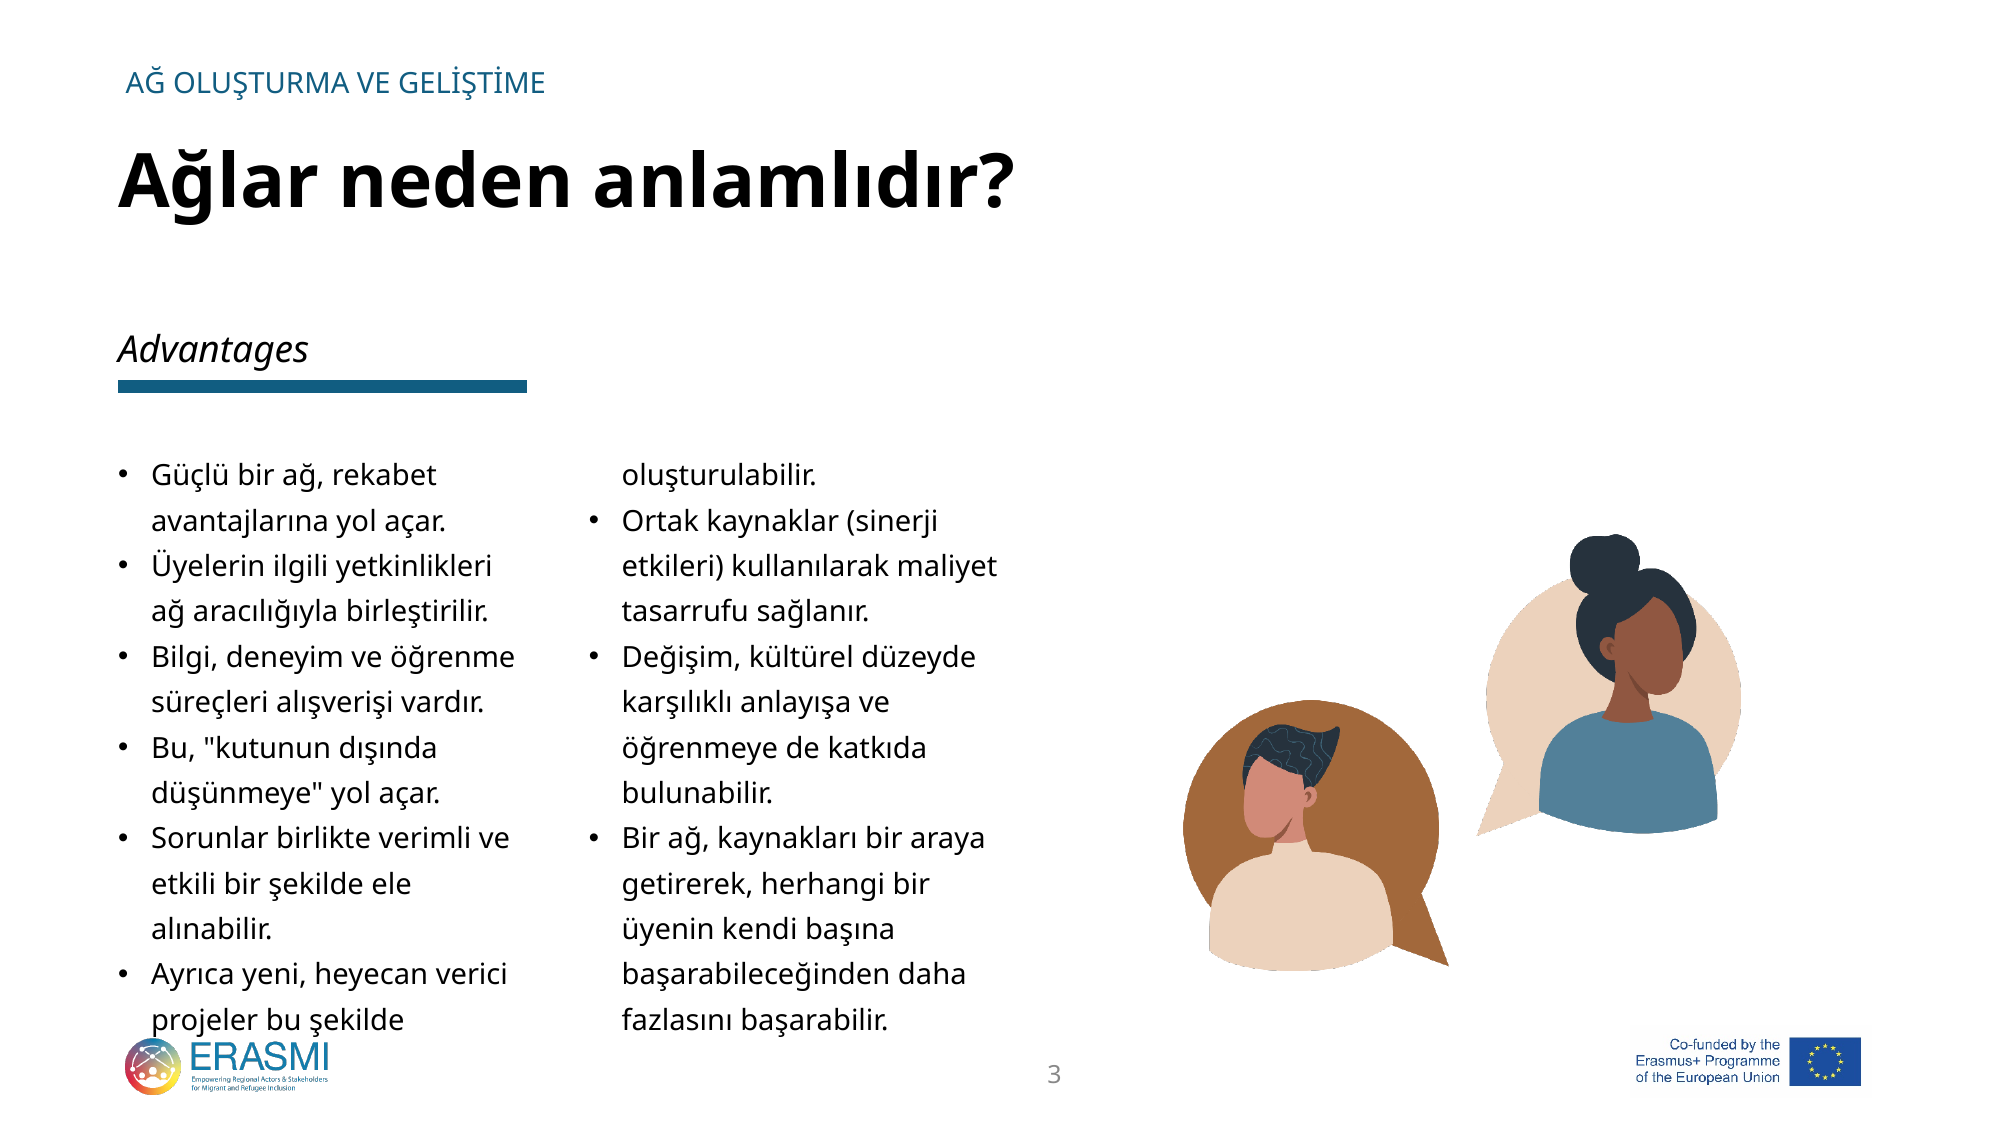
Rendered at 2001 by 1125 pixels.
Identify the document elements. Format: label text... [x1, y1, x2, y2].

picture [1183, 700, 1449, 971]
picture [1630, 1025, 1872, 1098]
picture [118, 1040, 332, 1098]
title Ağlar neden anlamlıdır? [117, 138, 1472, 297]
picture [1475, 534, 1742, 837]
list Advantages [117, 311, 528, 371]
list Güçlü bir ağ, rekabet avantajlarına yol açar. Üyelerin ilgili yetkinlikleri ağ aracılığıyla birleştirilir. Bilgi, deneyim ve öğrenme süreçleri alışverişi vardır. Bu, "kutunun dışında düşünmeye" yol açar. Sorunlar birlikte verimli ve etkili bir şekilde ele alınabilir. Ayrıca yeni, heyecan verici projeler bu şekilde oluşturulabilir. Ortak kaynaklar (sinerji etkileri) kullanılarak maliyet tasarrufu sağlanır. Değişim, kültürel düzeyde karşılıklı anlayışa ve öğrenmeye de katkıda bulunabilir. Bir ağ, kaynakları bir araya getirerek, herhangi bir üyenin kendi başına başarabileceğinden daha fazlasını başarabilir. [117, 445, 1472, 1040]
